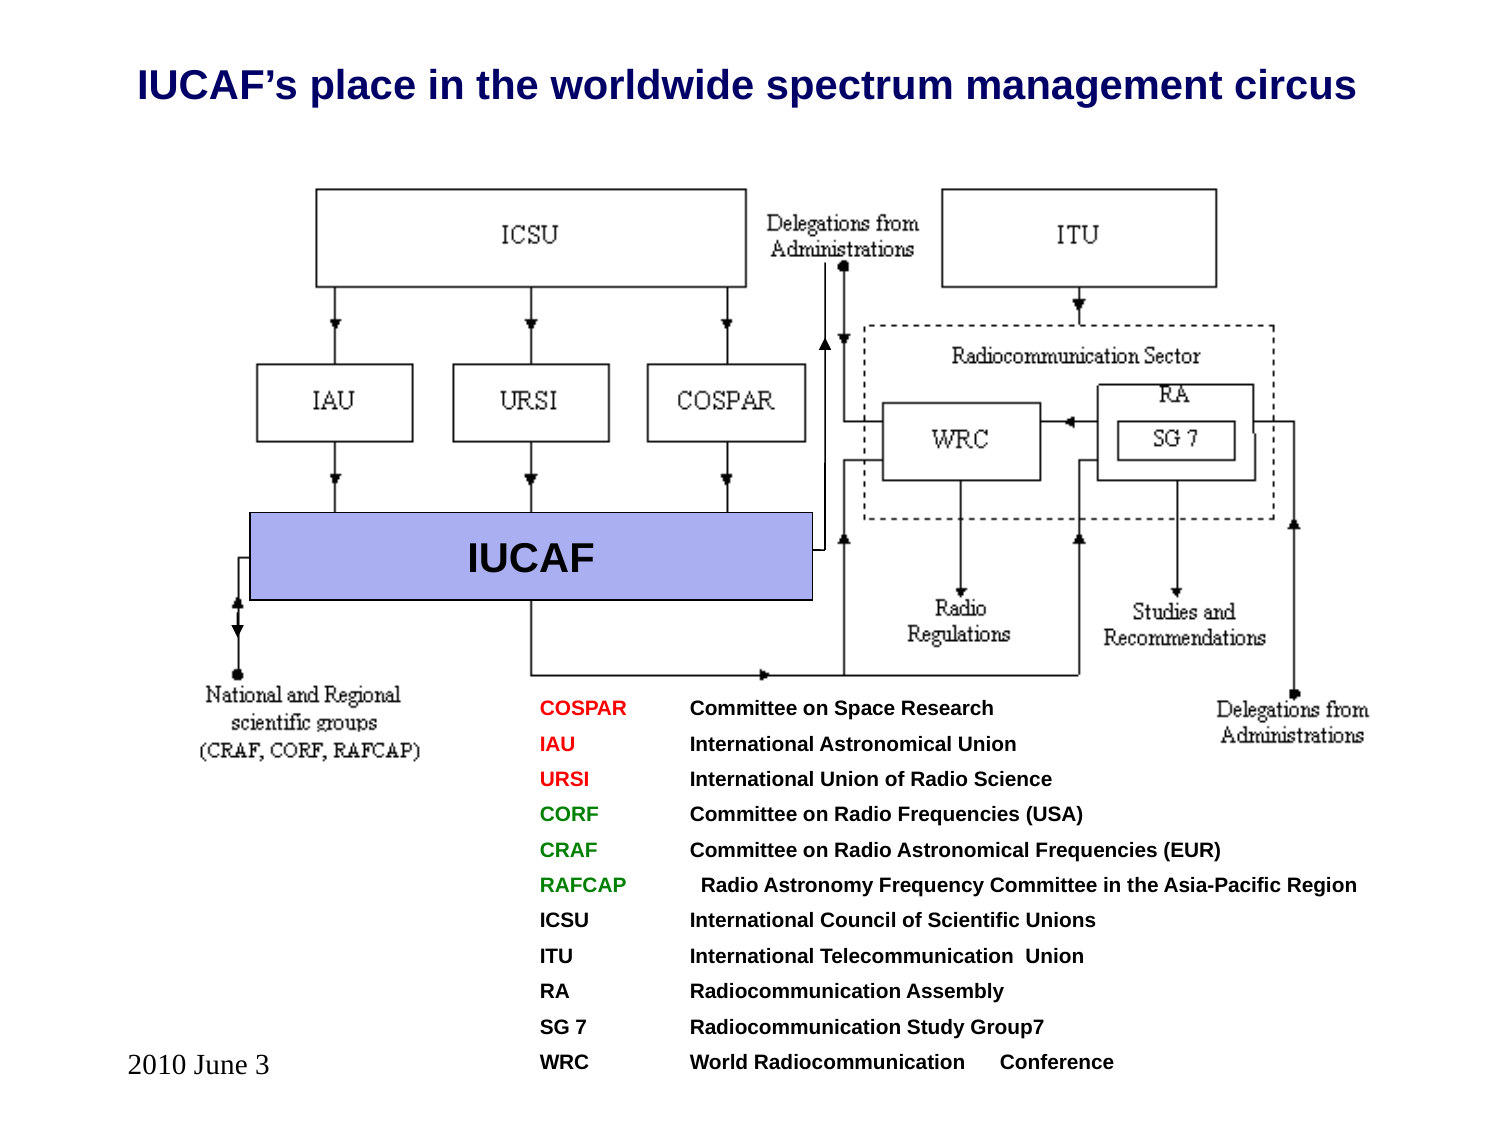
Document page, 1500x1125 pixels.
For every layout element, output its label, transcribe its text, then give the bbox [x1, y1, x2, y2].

footer IUCAF Summer School in Tokyo [512, 1024, 988, 1101]
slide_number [112, 1024, 426, 1101]
text_box COSPAR Committee on Space Research IAU International Astronomical Union URSI International Union of Radio Science CORF Committee on Radio Frequencies (USA) CRAF Committee on Radio Astronomical Frequencies (EUR) RAFCAP Radio Astronomy Frequency Committee in the Asia-Pacific Region ICSU International Council of Scientific Unions ITU International Telecommunication Union RA Radiocommunication Assembly SG 7 Radiocommunication Study Group7 WRC World Radiocommunication Conference [525, 687, 1388, 1081]
text_box IUCAF’s place in the worldwide spectrum management circus [122, 50, 1373, 115]
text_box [177, 187, 1376, 770]
